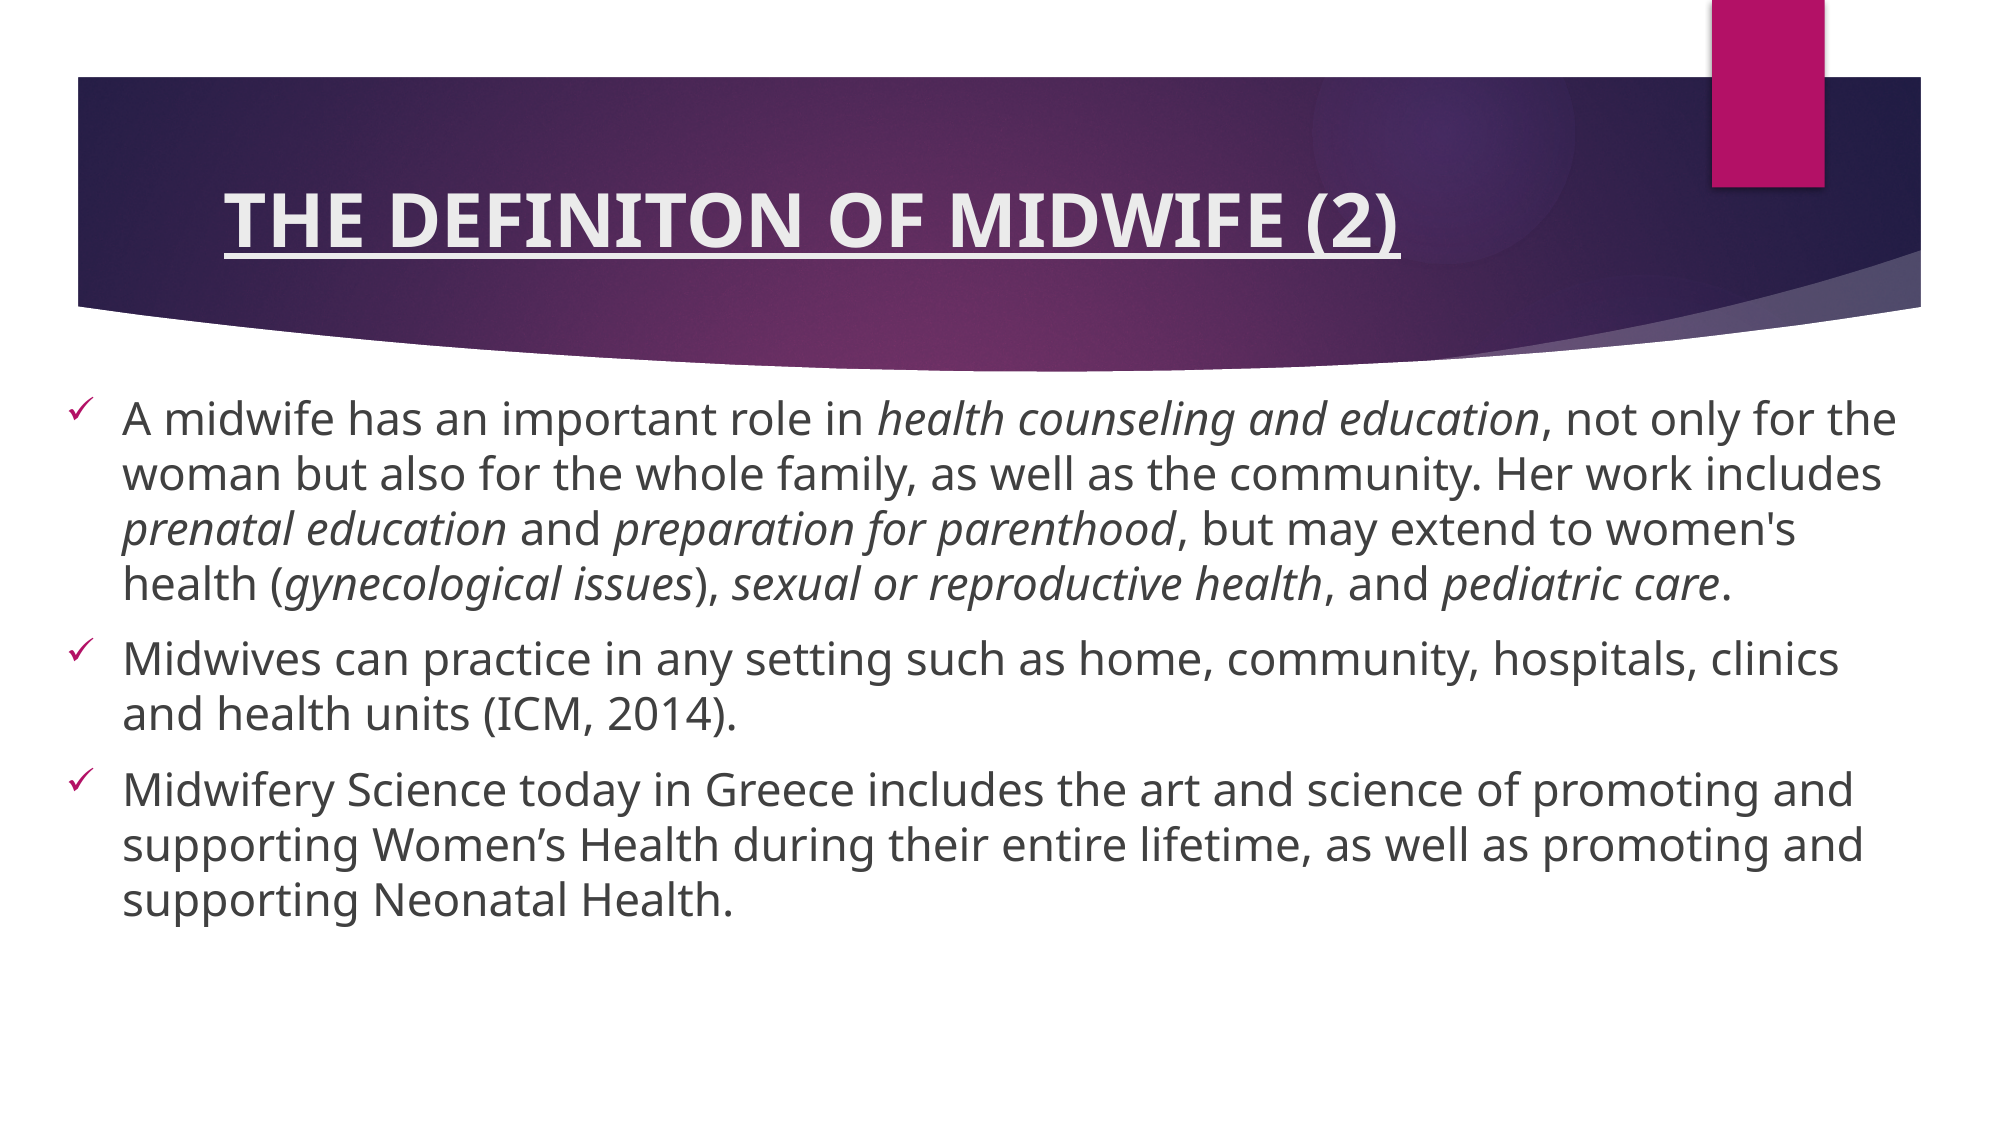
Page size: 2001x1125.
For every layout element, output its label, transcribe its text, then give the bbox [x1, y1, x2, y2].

list A midwife has an important role in health counseling and education, not only for the woman but also for the whole family, as well as the community. Her work includes prenatal education and preparation for parenthood, but may extend to women's health (gynecological issues), sexual or reproductive health, and pediatric care. Midwives can practice in any setting such as home, community, hospitals, clinics and health units (ICM, 2014). Midwifery Science today in Greece includes the art and science of promoting and supporting Women’s Health during their entire lifetime, as well as promoting and supporting Neonatal Health. [50, 381, 1914, 1094]
title THE DEFINITON OF MIDWIFE (2) [189, 159, 1627, 276]
